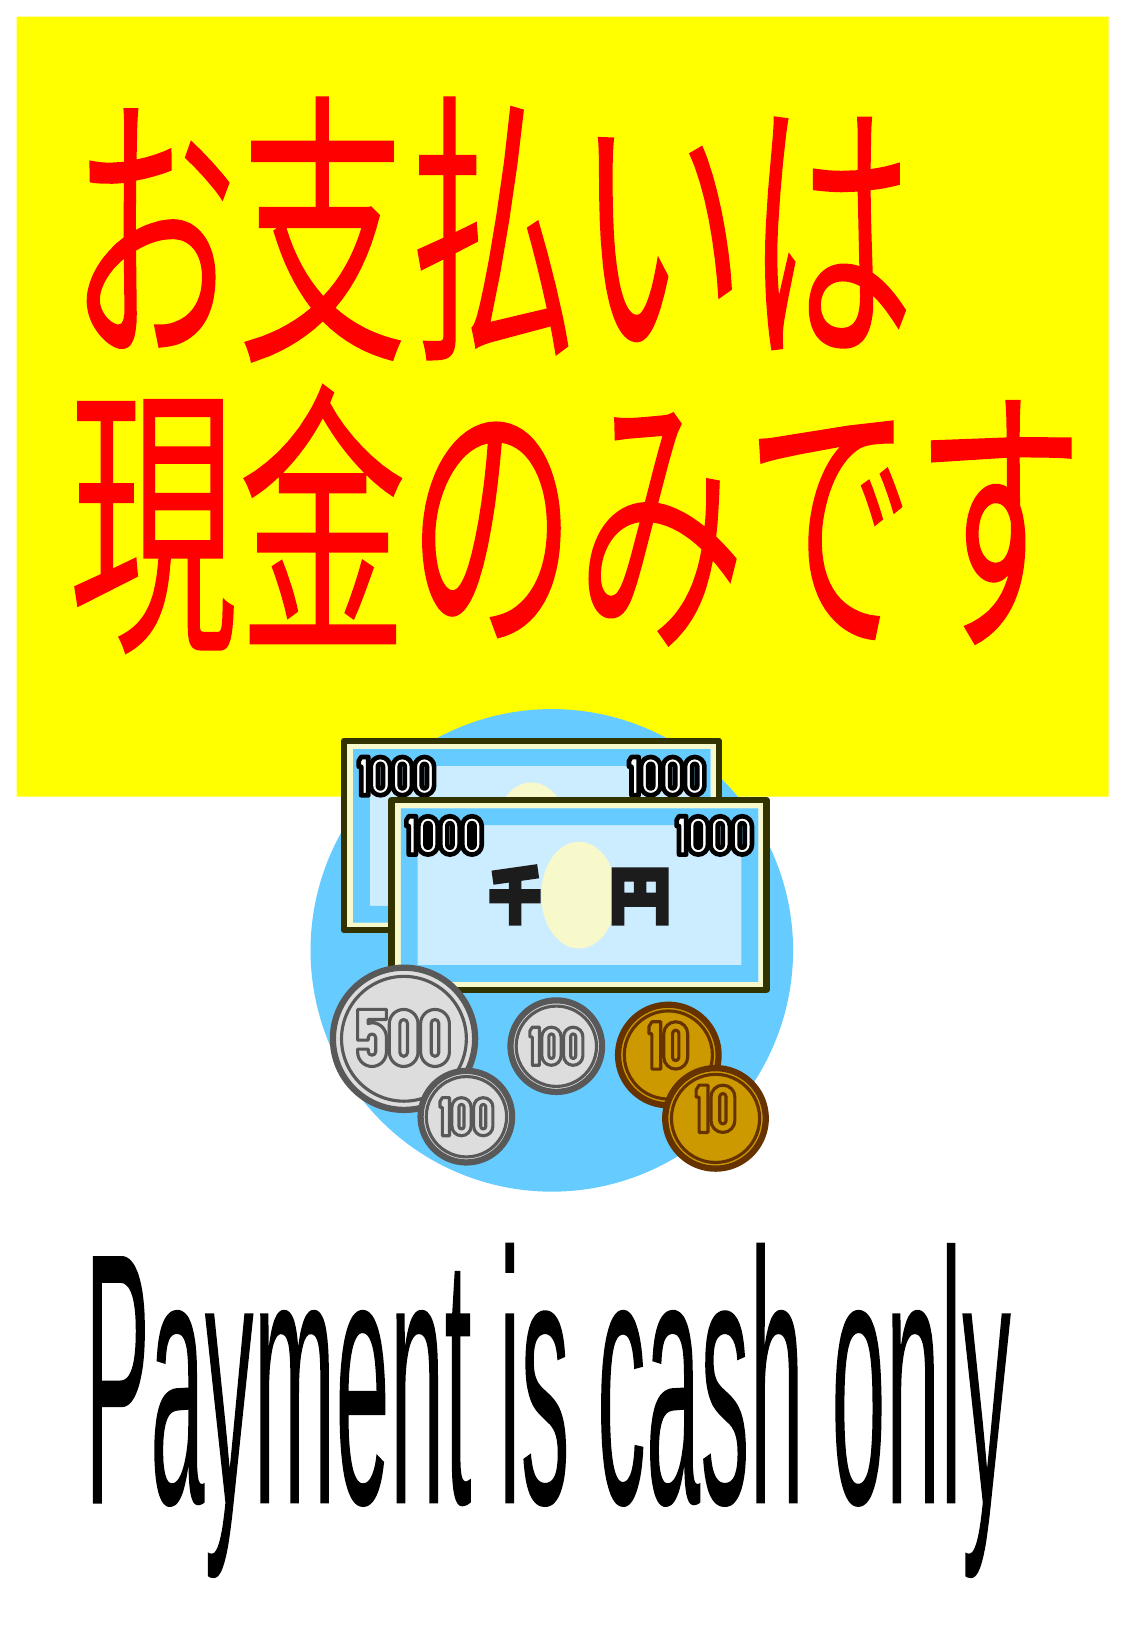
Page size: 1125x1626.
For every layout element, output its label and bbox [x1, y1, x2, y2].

text_box [14, 15, 1111, 799]
text_box [310, 708, 794, 1192]
